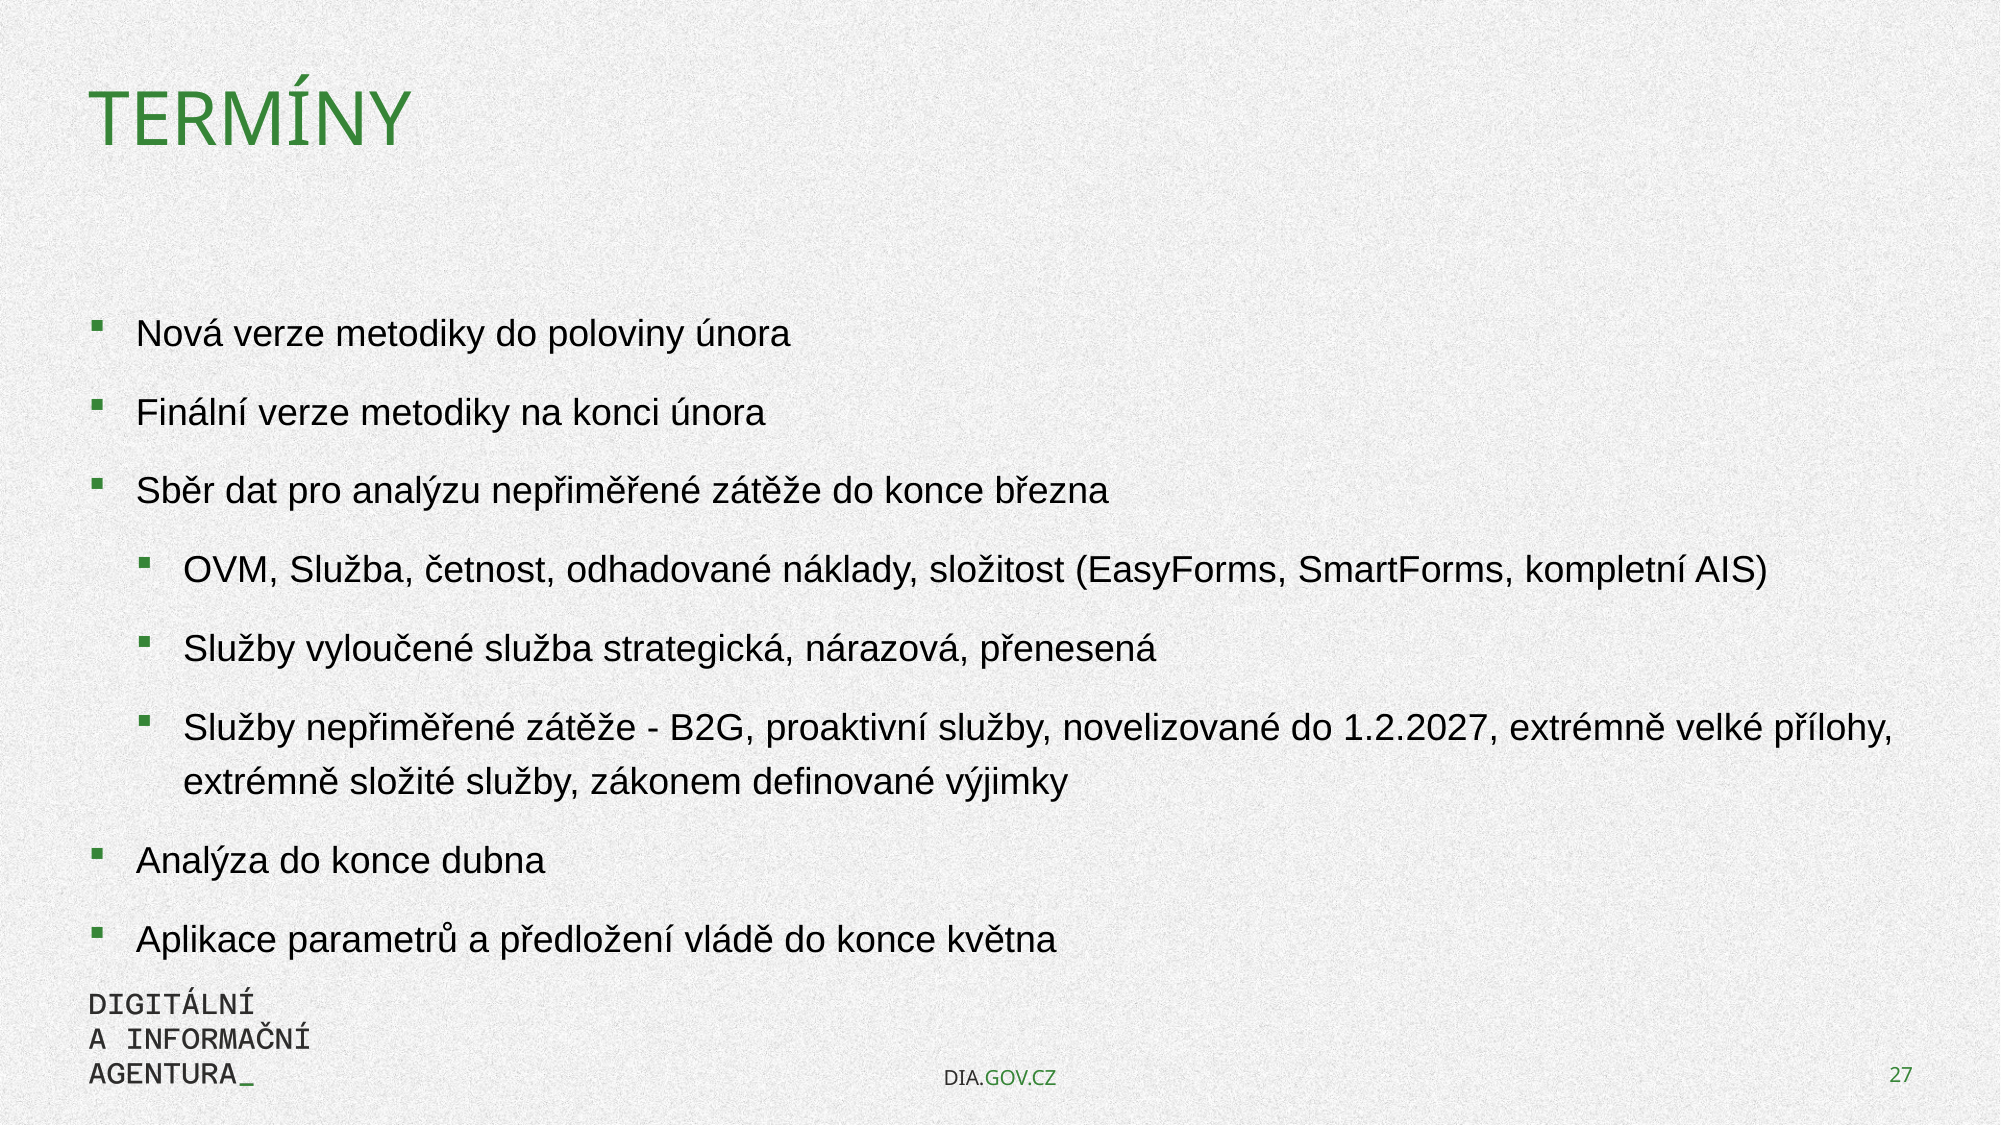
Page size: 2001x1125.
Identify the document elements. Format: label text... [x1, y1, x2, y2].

list Nová verze metodiky do poloviny února Finální verze metodiky na konci února Sběr dat pro analýzu nepřiměřené zátěže do konce března OVM, Služba, četnost, odhadované náklady, složitost (EasyForms, SmartForms, kompletní AIS) Služby vyloučené služba strategická, nárazová, přenesená Služby nepřiměřené zátěže - B2G, proaktivní služby, novelizované do 1.2.2027, extrémně velké přílohy, extrémně složité služby, zákonem definované výjimky Analýza do konce dubna Aplikace parametrů a předložení vládě do konce května [88, 299, 1912, 980]
picture [0, 0, 2001, 1125]
title Termíny [88, 70, 1912, 284]
slide_number 27 [1612, 1037, 1928, 1098]
footer DIA.GOV.CZ [558, 1037, 1442, 1098]
